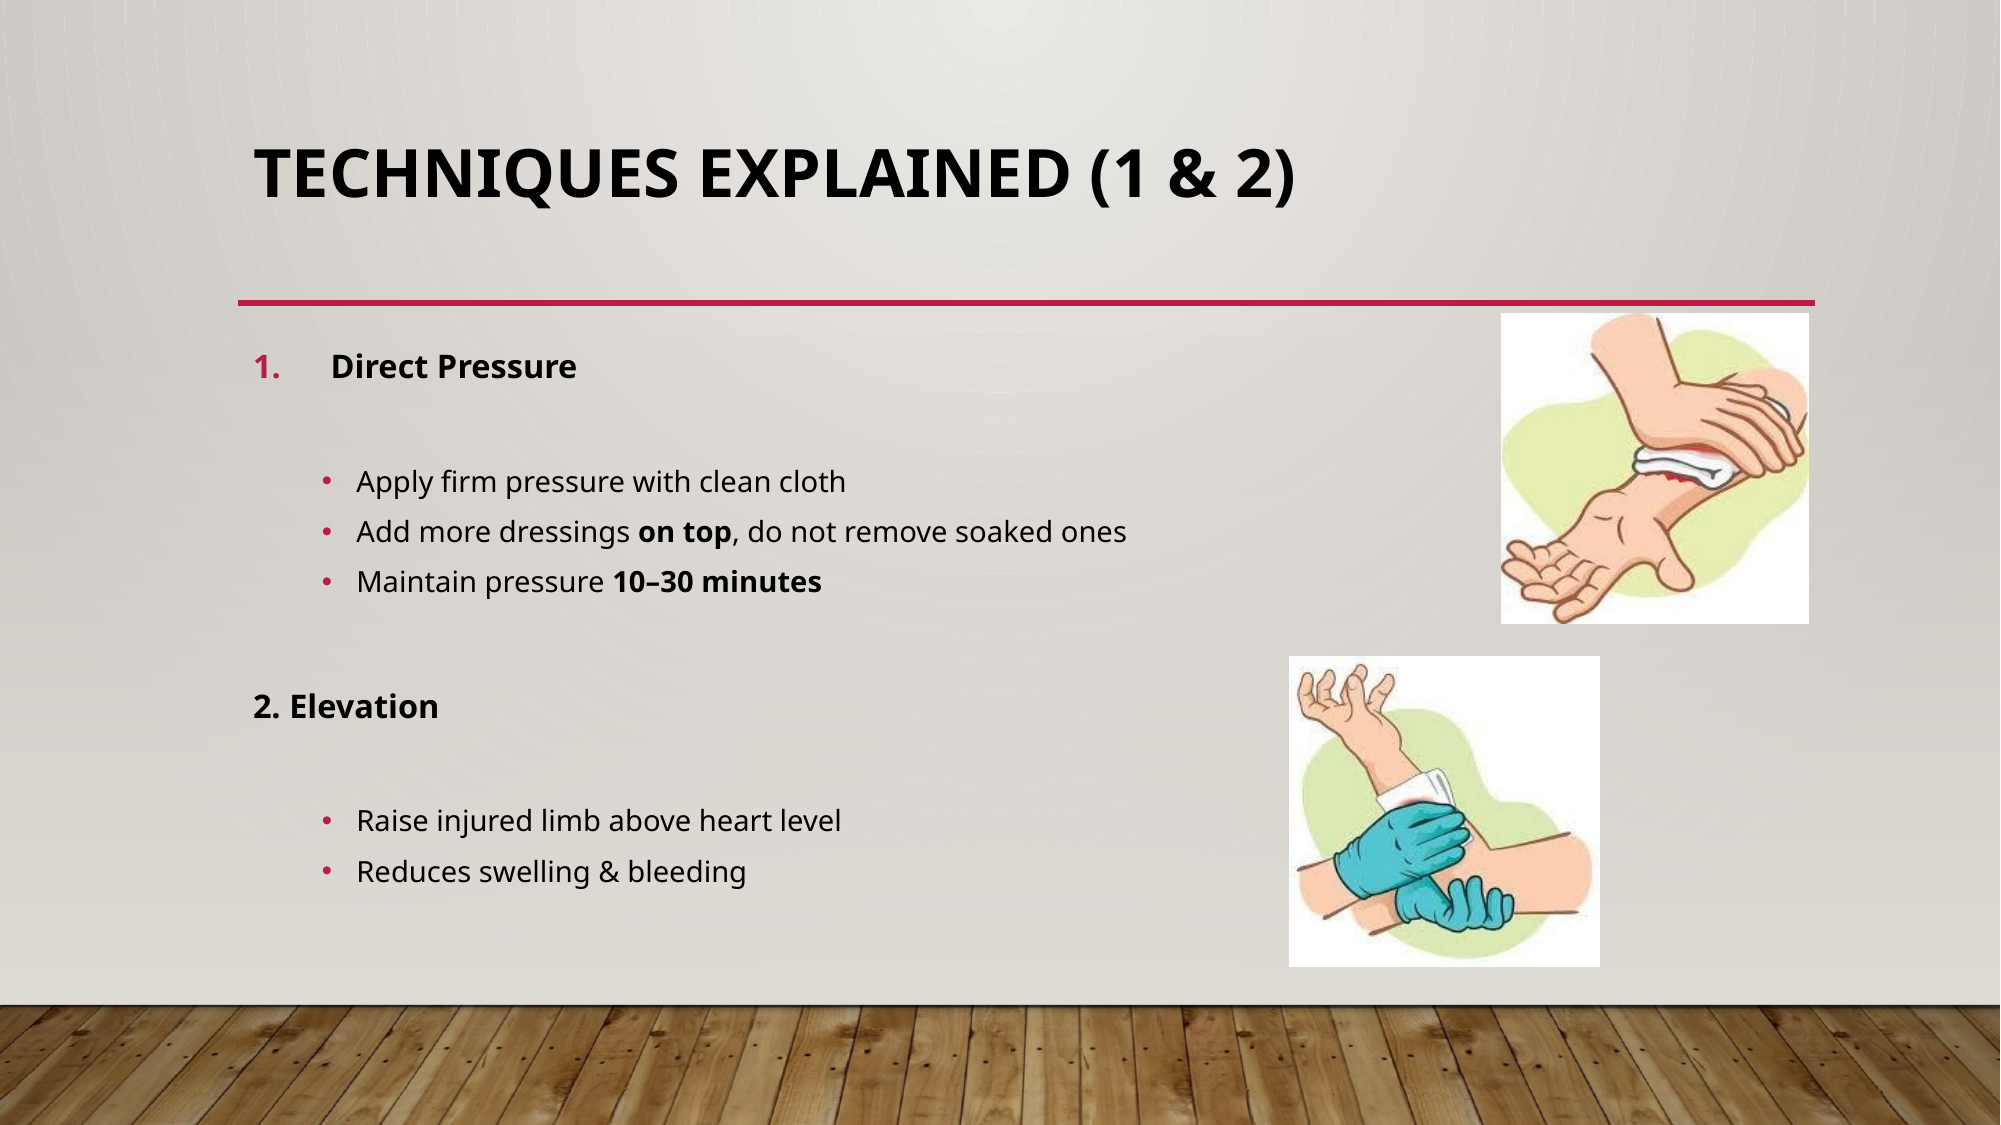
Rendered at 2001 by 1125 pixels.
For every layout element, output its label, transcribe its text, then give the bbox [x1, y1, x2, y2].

list Direct Pressure Apply firm pressure with clean cloth Add more dressings on top, do not remove soaked ones Maintain pressure 10–30 minutes 2. Elevation Raise injured limb above heart level Reduces swelling & bleeding [238, 330, 1814, 897]
picture [0, 1005, 2000, 1125]
title Techniques Explained (1 & 2) [238, 131, 1814, 305]
picture [1501, 313, 1809, 624]
picture [1289, 656, 1601, 967]
